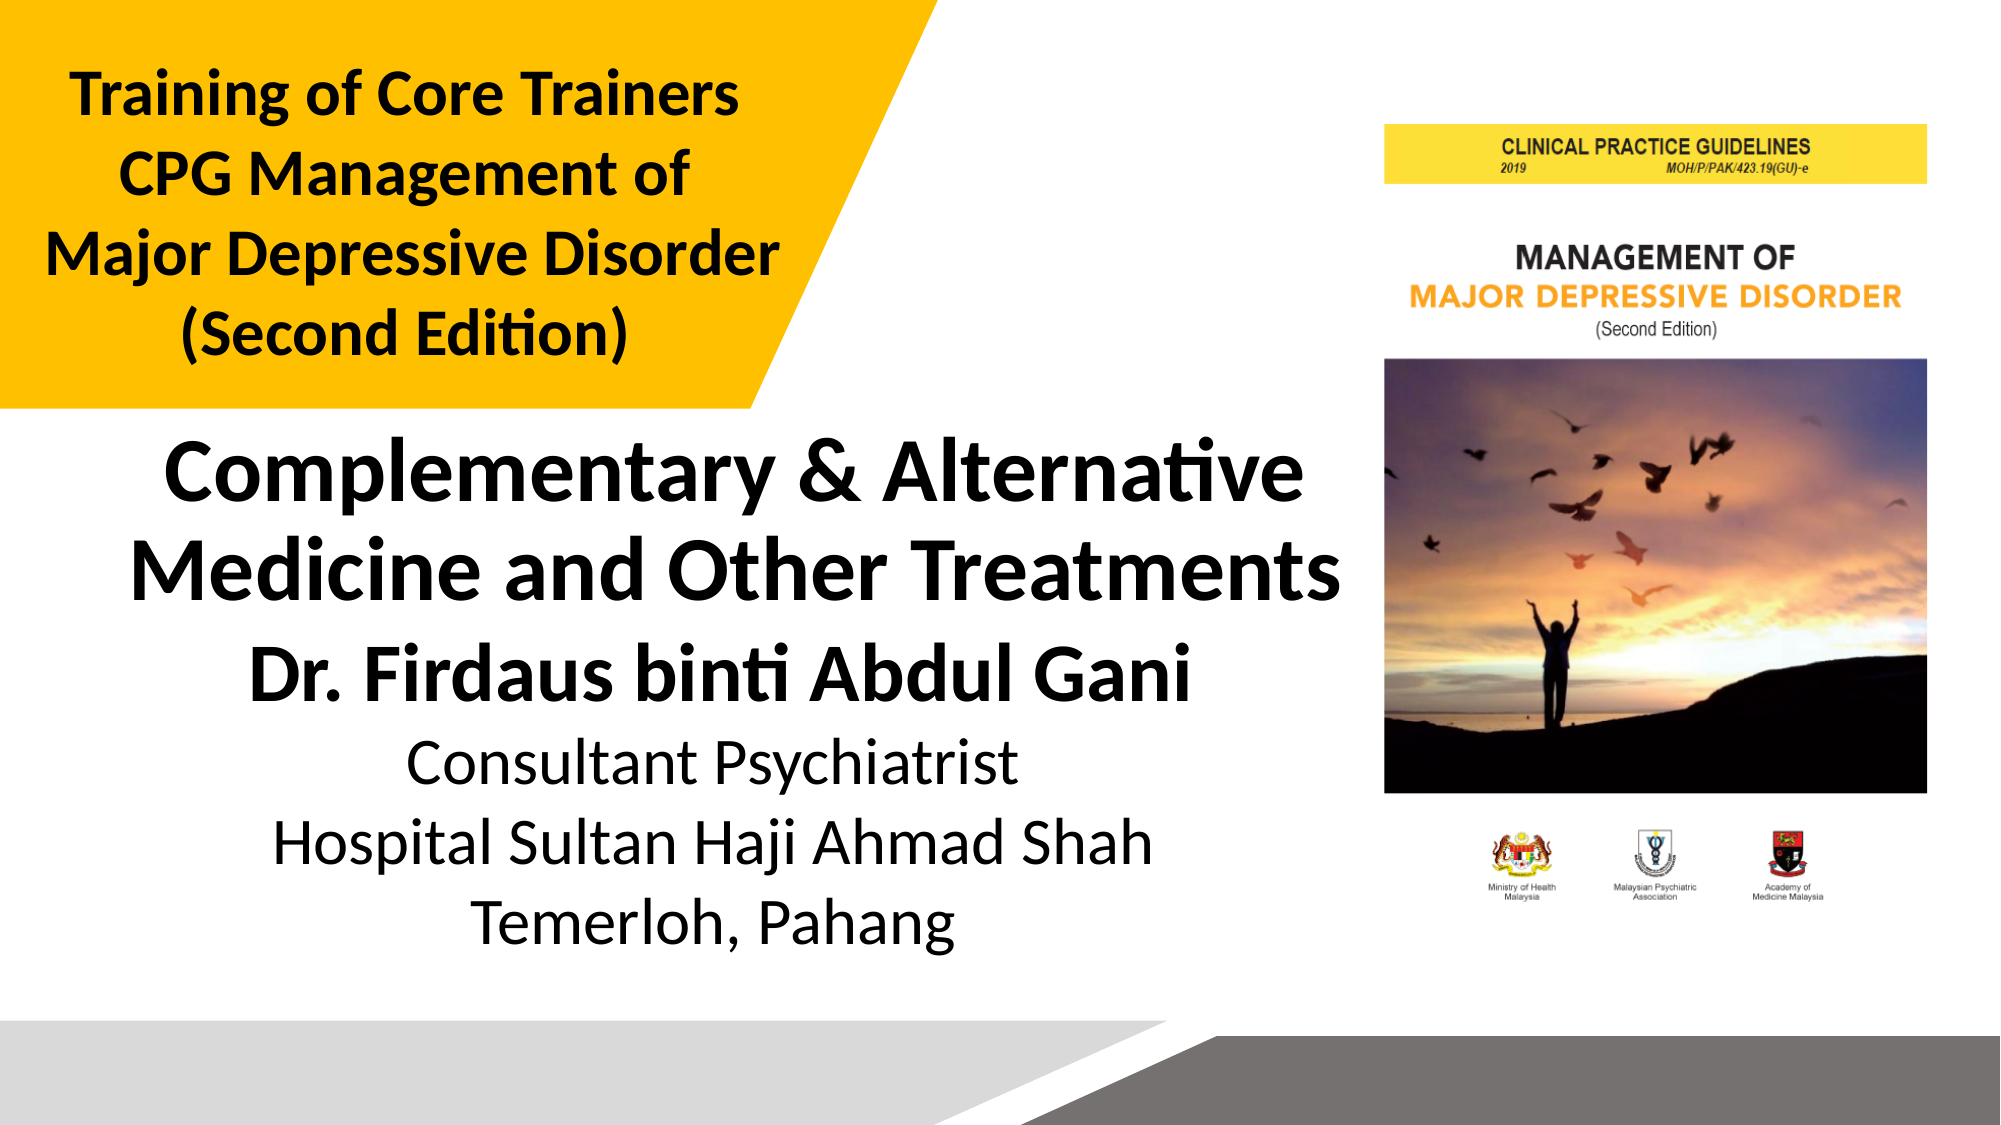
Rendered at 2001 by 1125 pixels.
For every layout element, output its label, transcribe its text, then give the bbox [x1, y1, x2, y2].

text_box Training of Core Trainers CPG Management of Major Depressive Disorder (Second Edition) [0, 41, 840, 377]
text_box [1020, 1035, 2000, 1125]
picture [1384, 124, 1928, 924]
text_box Dr. Firdaus binti Abdul Gani Consultant Psychiatrist Hospital Sultan Haji Ahmad Shah Temerloh, Pahang [181, 610, 1261, 966]
text_box [0, 1019, 1168, 1125]
subtitle Complementary & Alternative Medicine and Other Treatments [0, 414, 1384, 687]
text_box [0, 0, 939, 216]
text_box [0, 377, 766, 410]
